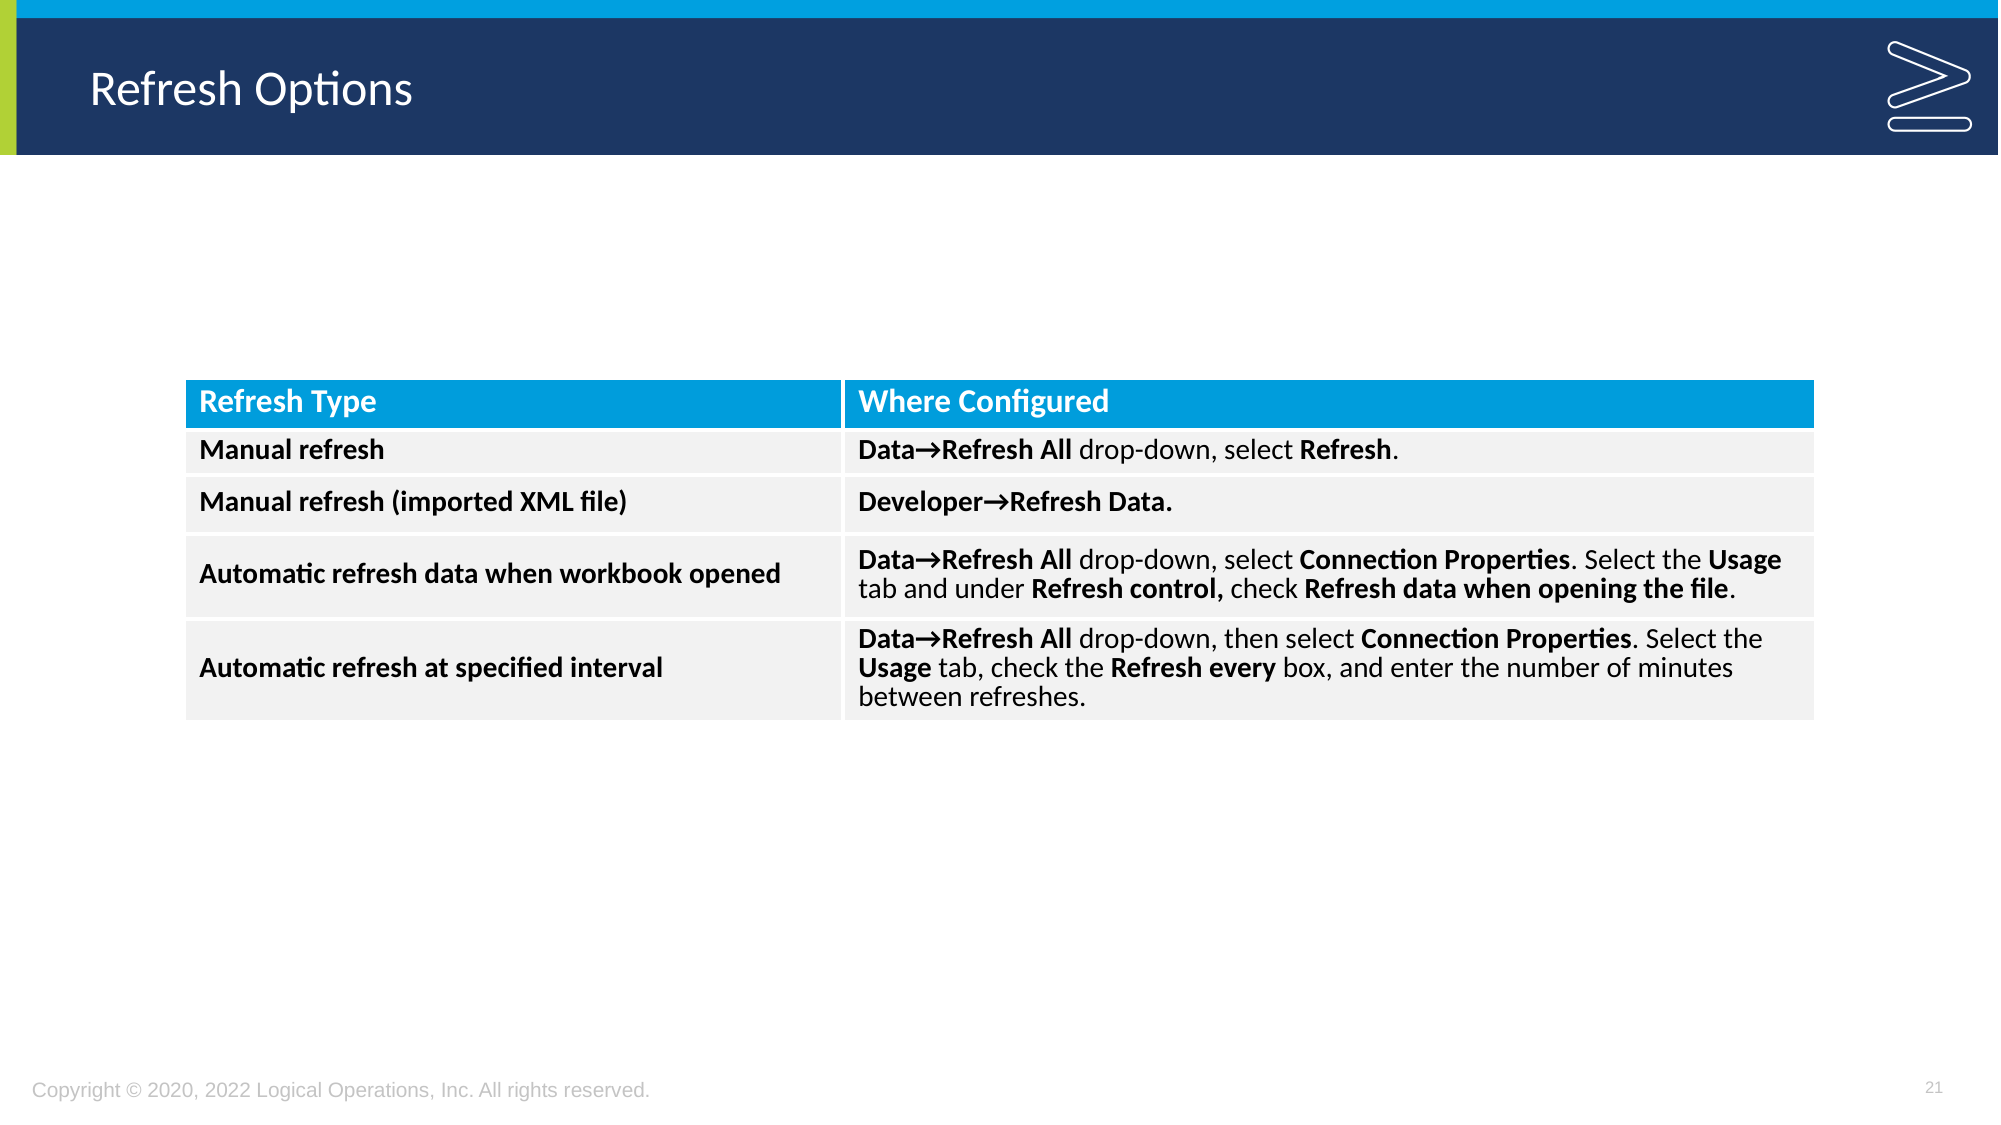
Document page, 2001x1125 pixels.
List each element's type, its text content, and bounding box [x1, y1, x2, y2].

title Refresh Options [74, 16, 1850, 155]
slide_number 21 [1491, 1057, 1959, 1118]
table_cell Developer→Refresh Data. [845, 477, 1814, 532]
table_cell Automatic refresh data when workbook opened [186, 536, 841, 617]
table_header Refresh Type [186, 380, 841, 428]
table_cell Manual refresh (imported XML file) [186, 477, 841, 532]
table_header Where Configured [845, 380, 1814, 428]
table_cell Data→Refresh All drop-down, then select Connection Properties. Select the Usage tab, check the Refresh every box, and enter the number of minutes between refreshes. [845, 621, 1814, 720]
picture [1850, 19, 1998, 155]
table_cell Automatic refresh at specified interval [186, 621, 841, 720]
picture [0, 0, 74, 155]
table_cell Data→Refresh All drop-down, select Refresh. [845, 432, 1814, 473]
table_cell Manual refresh [186, 432, 841, 473]
table_cell Data→Refresh All drop-down, select Connection Properties. Select the Usage tab and under Refresh control, check Refresh data when opening the file. [845, 536, 1814, 617]
